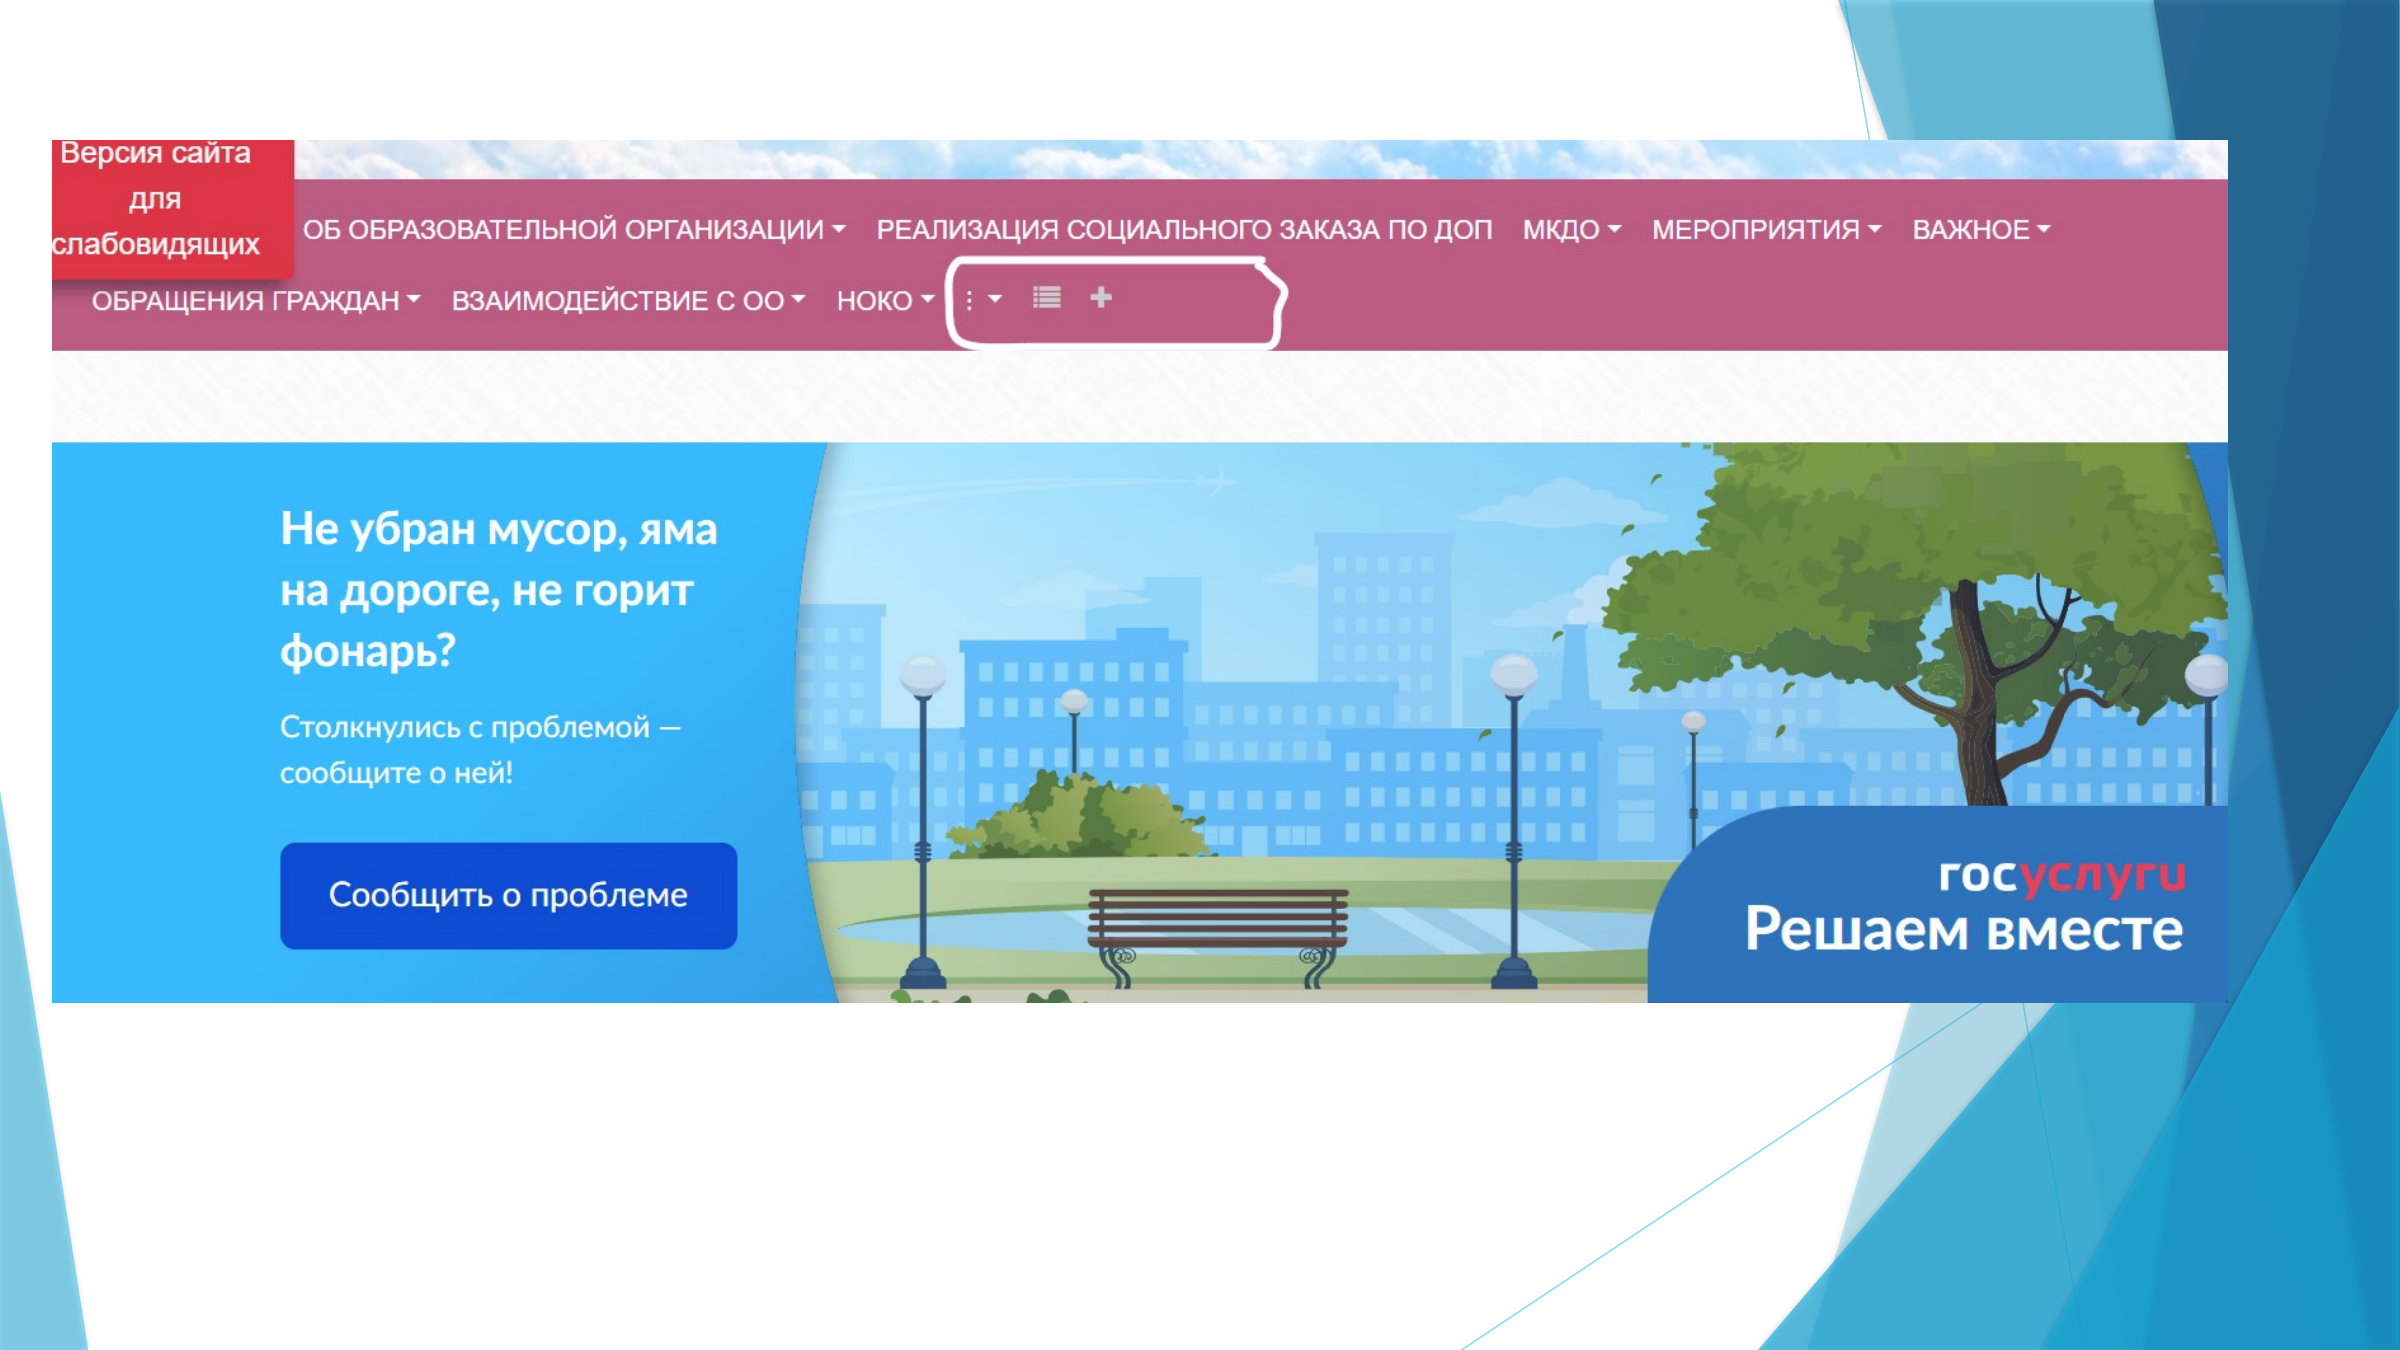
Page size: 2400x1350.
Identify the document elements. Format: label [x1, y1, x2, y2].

picture [52, 140, 2229, 1003]
